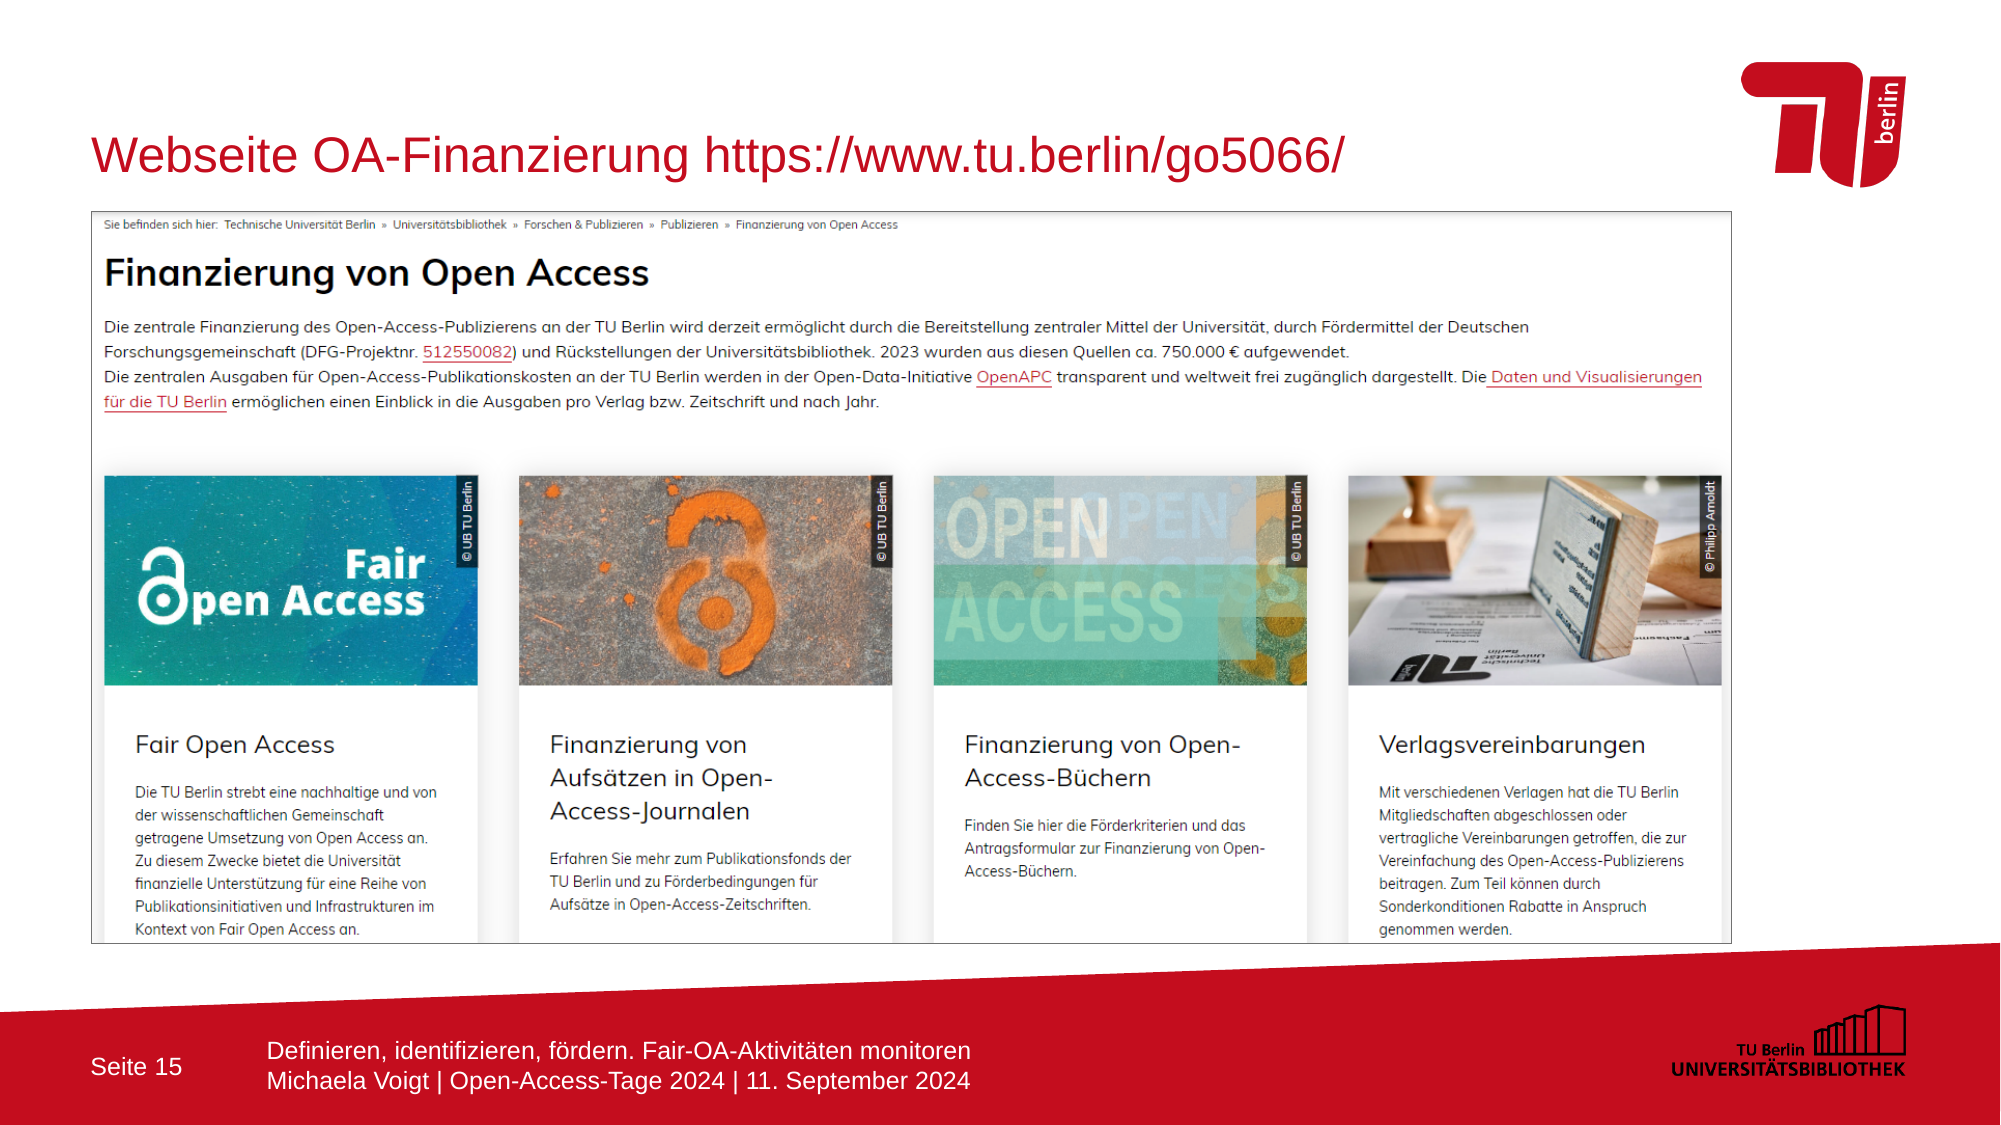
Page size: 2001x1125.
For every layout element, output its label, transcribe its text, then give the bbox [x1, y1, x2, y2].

picture [91, 211, 1732, 944]
title Webseite OA-Finanzierung https://www.tu.berlin/go5066/ [91, 65, 1455, 183]
picture [1741, 62, 1906, 188]
picture [1672, 1004, 1906, 1076]
